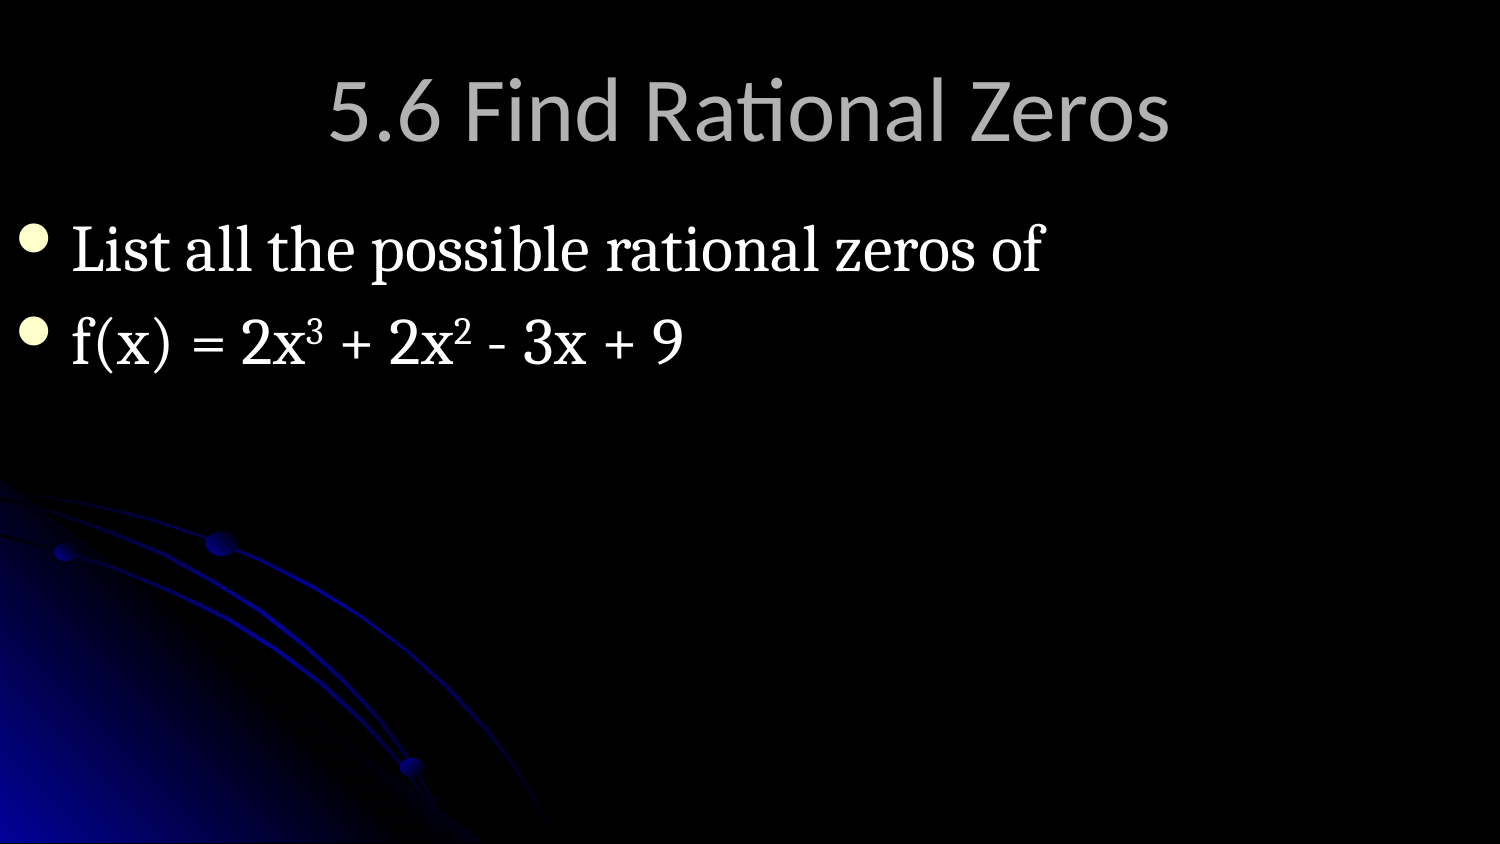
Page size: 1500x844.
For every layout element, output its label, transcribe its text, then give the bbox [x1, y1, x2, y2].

title 5.6 Find Rational Zeros [0, 33, 1500, 175]
list List all the possible rational zeros of f(x) = 2x3 + 2x2 - 3x + 9 [0, 196, 1500, 755]
